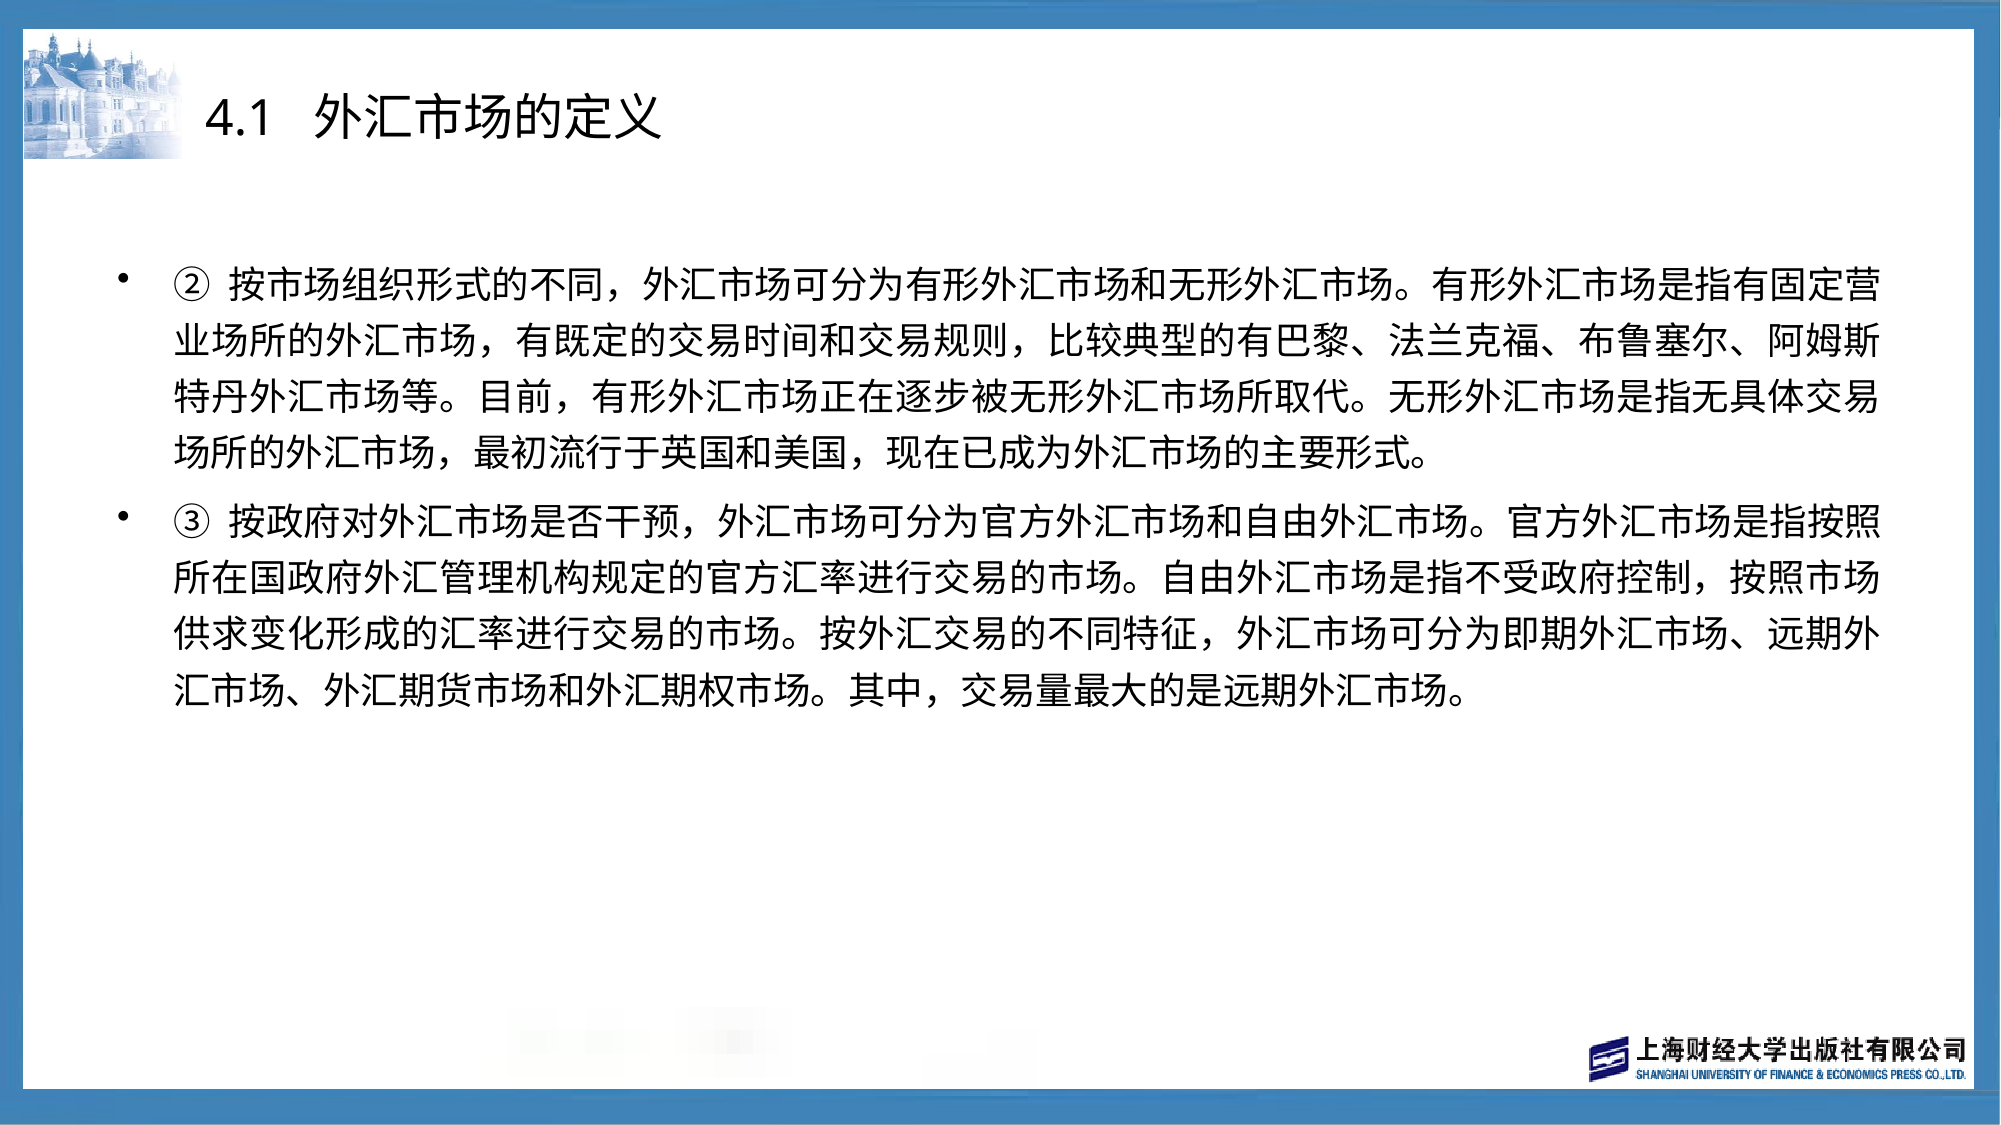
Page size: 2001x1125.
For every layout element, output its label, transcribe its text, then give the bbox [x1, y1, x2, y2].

title 4.1 外汇市场的定义 [190, 64, 1547, 168]
picture [0, 0, 2001, 1125]
list ② 按市场组织形式的不同，外汇市场可分为有形外汇市场和无形外汇市场。有形外汇市场是指有固定营业场所的外汇市场，有既定的交易时间和交易规则，比较典型的有巴黎、法兰克福、布鲁塞尔、阿姆斯特丹外汇市场等。目前，有形外汇市场正在逐步被无形外汇市场所取代。无形外汇市场是指无具体交易场所的外汇市场，最初流行于英国和美国，现在已成为外汇市场的主要形式。 ③ 按政府对外汇市场是否干预，外汇市场可分为官方外汇市场和自由外汇市场。官方外汇市场是指按照所在国政府外汇管理机构规定的官方汇率进行交易的市场。自由外汇市场是指不受政府控制，按照市场供求变化形成的汇率进行交易的市场。按外汇交易的不同特征，外汇市场可分为即期外汇市场、远期外汇市场、外汇期货市场和外汇期权市场。其中，交易量最大的是远期外汇市场。 [102, 241, 1898, 1065]
